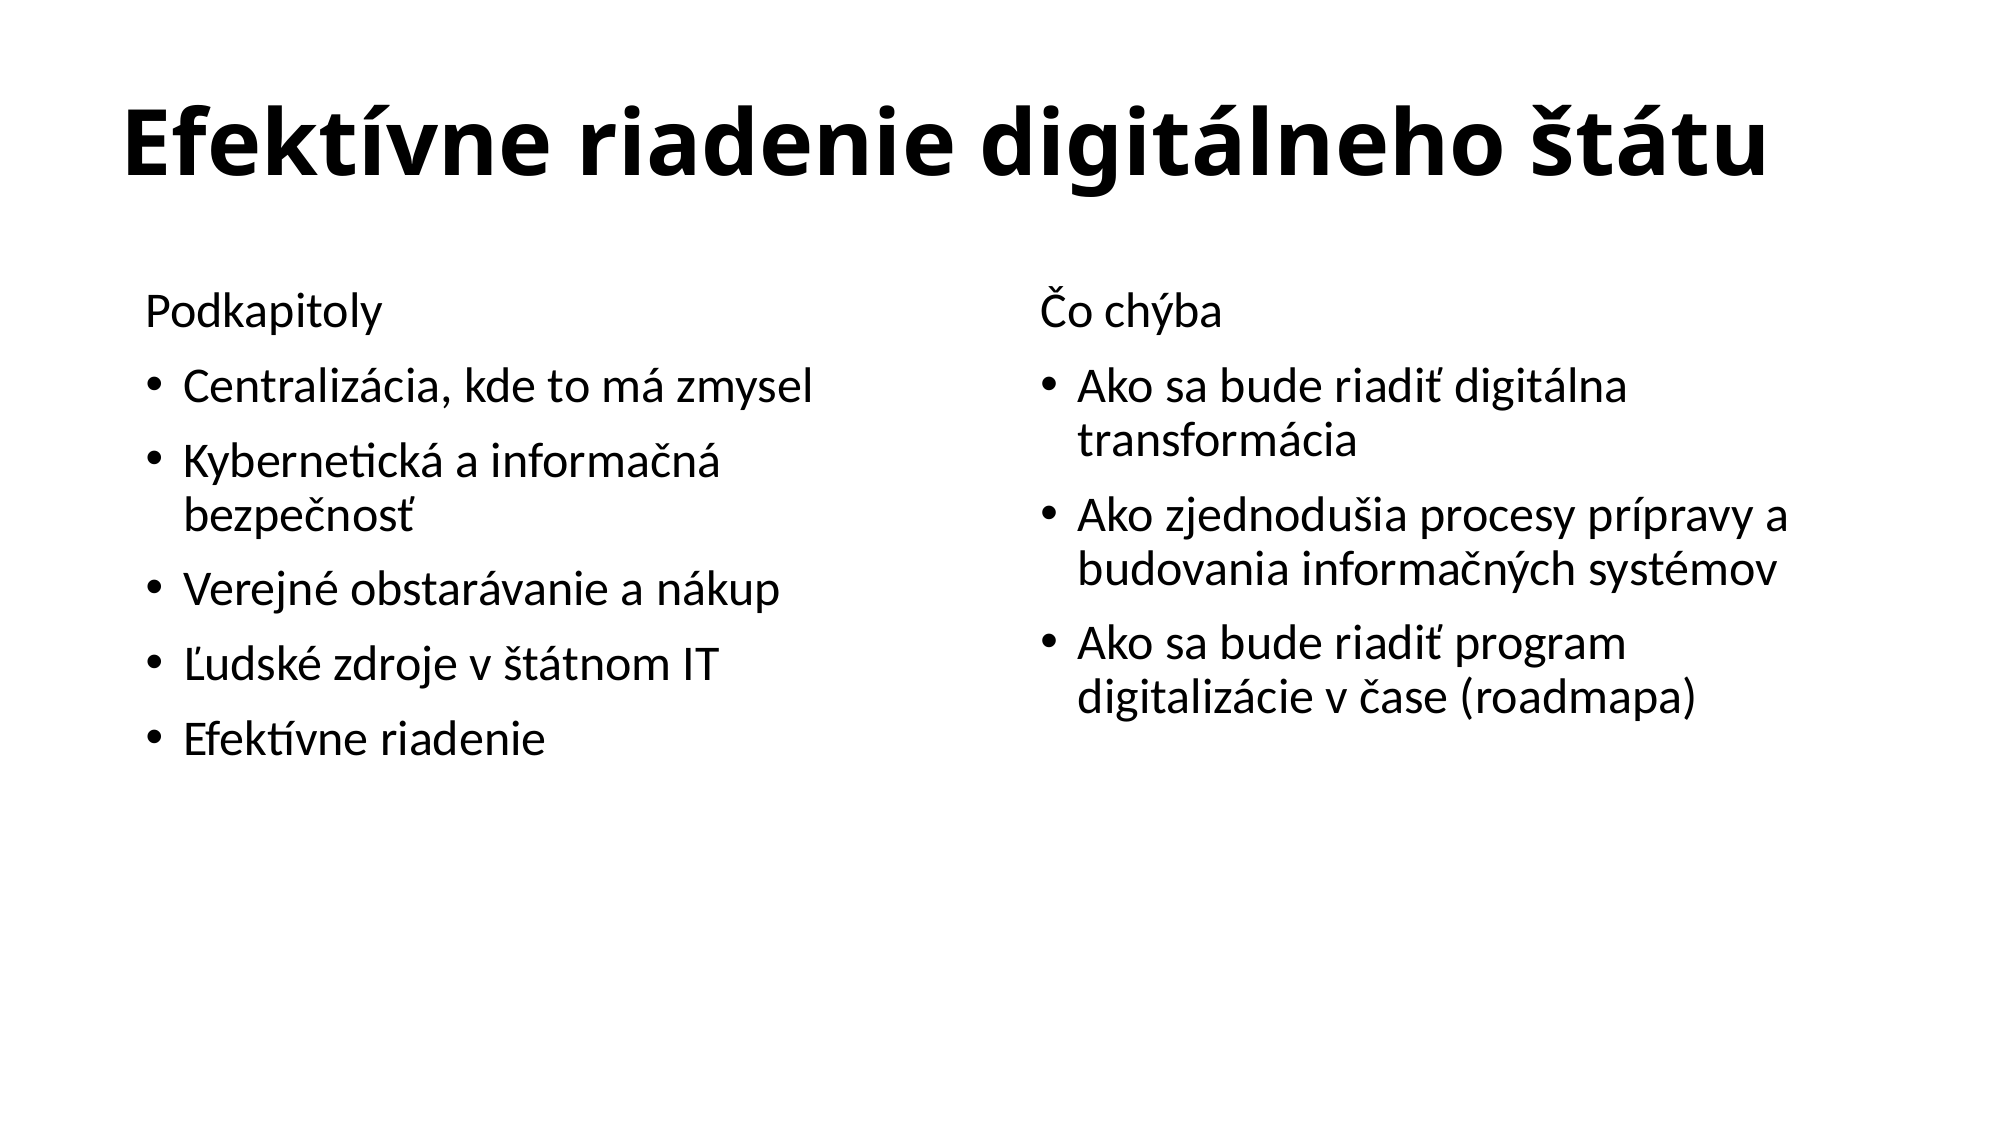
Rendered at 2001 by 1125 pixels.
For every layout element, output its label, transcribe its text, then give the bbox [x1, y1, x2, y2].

list Čo chýba Ako sa bude riadiť digitálna transformácia Ako zjednodušia procesy prípravy a budovania informačných systémov Ako sa bude riadiť program digitalizácie v čase (roadmapa) [1025, 276, 1855, 998]
text_box Podkapitoly Centralizácia, kde to má zmysel Kybernetická a informačná bezpečnosť Verejné obstarávanie a nákup Ľudské zdroje v štátnom IT Efektívne riadenie [130, 276, 960, 998]
title Efektívne riadenie digitálneho štátu [105, 52, 1895, 240]
